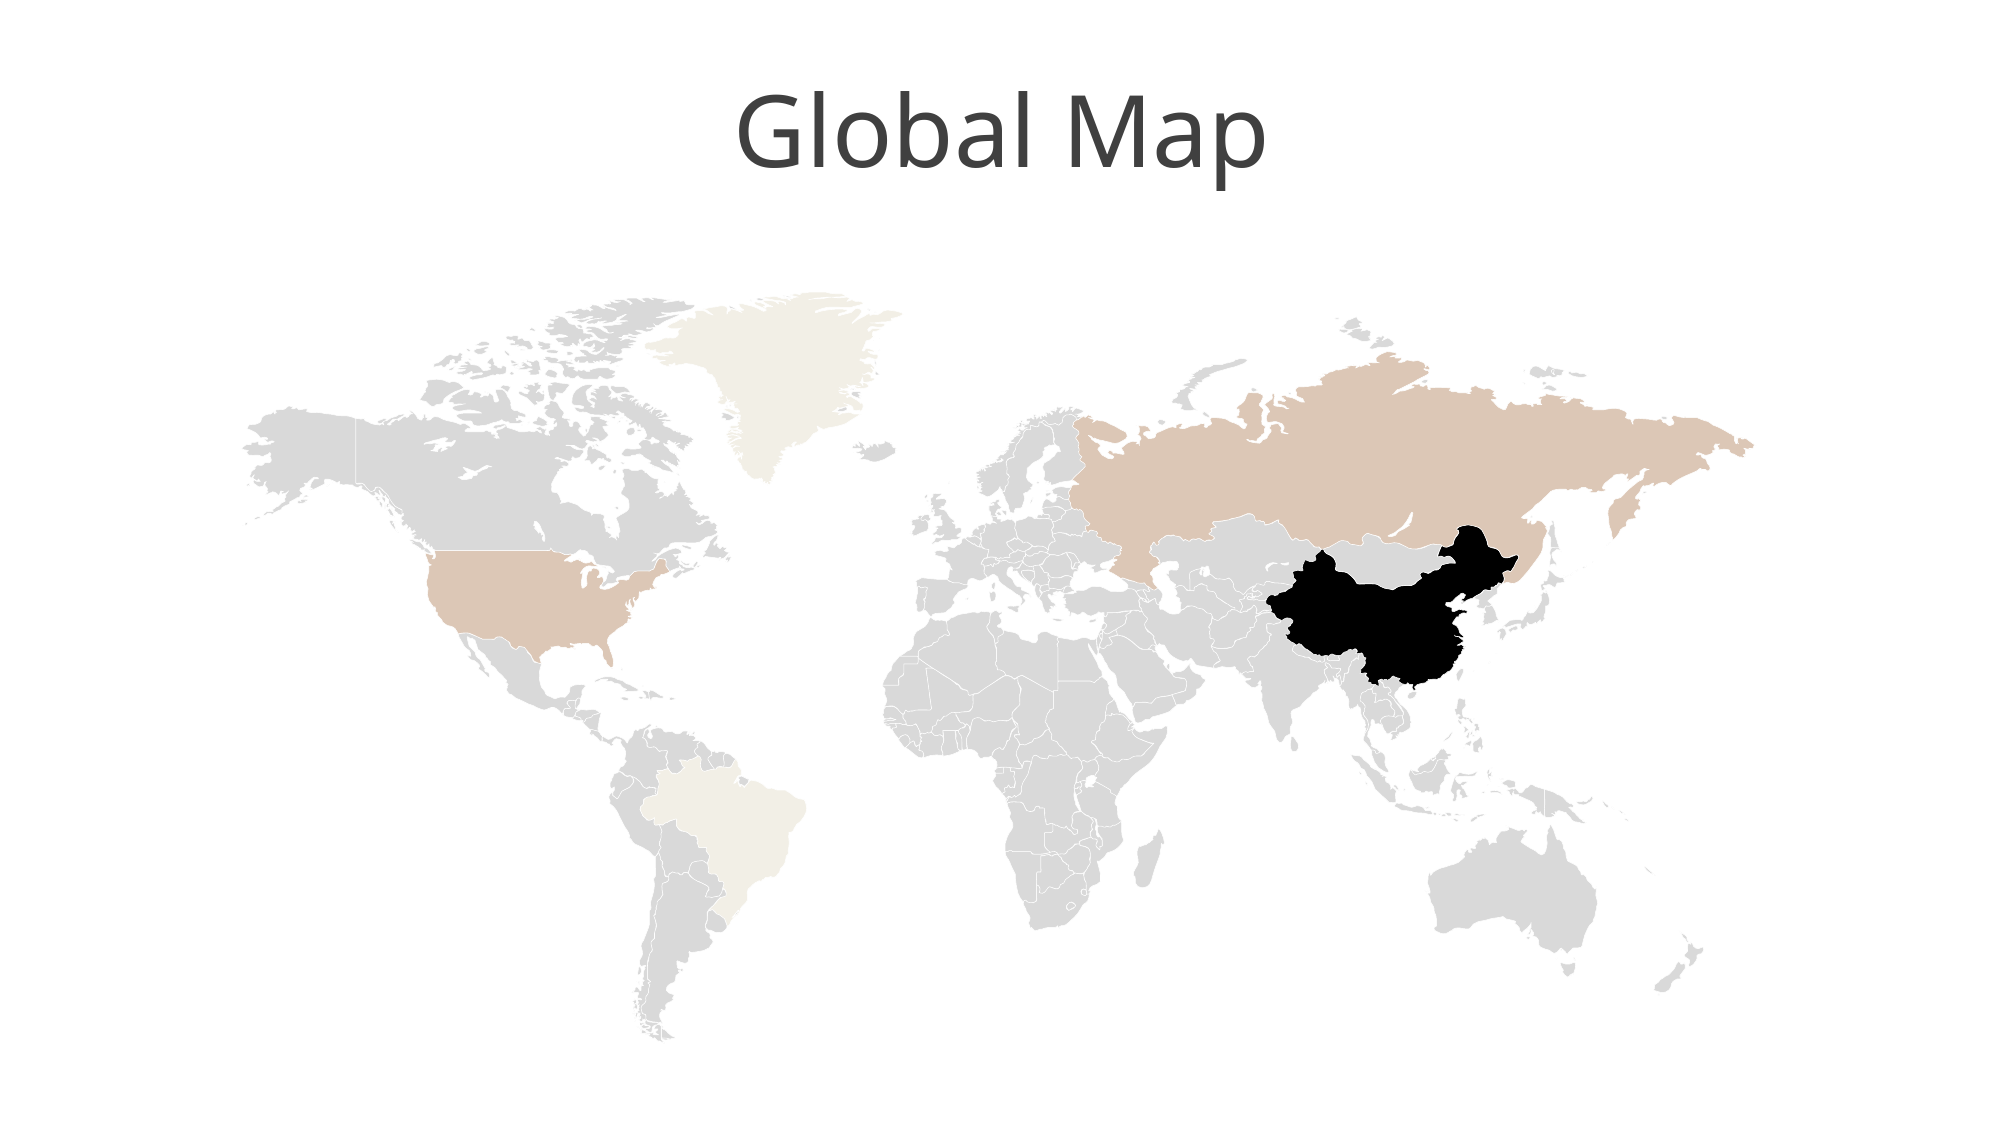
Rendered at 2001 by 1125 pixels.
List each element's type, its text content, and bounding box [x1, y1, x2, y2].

text_box Global Map [483, 73, 1521, 157]
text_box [238, 292, 1758, 1044]
